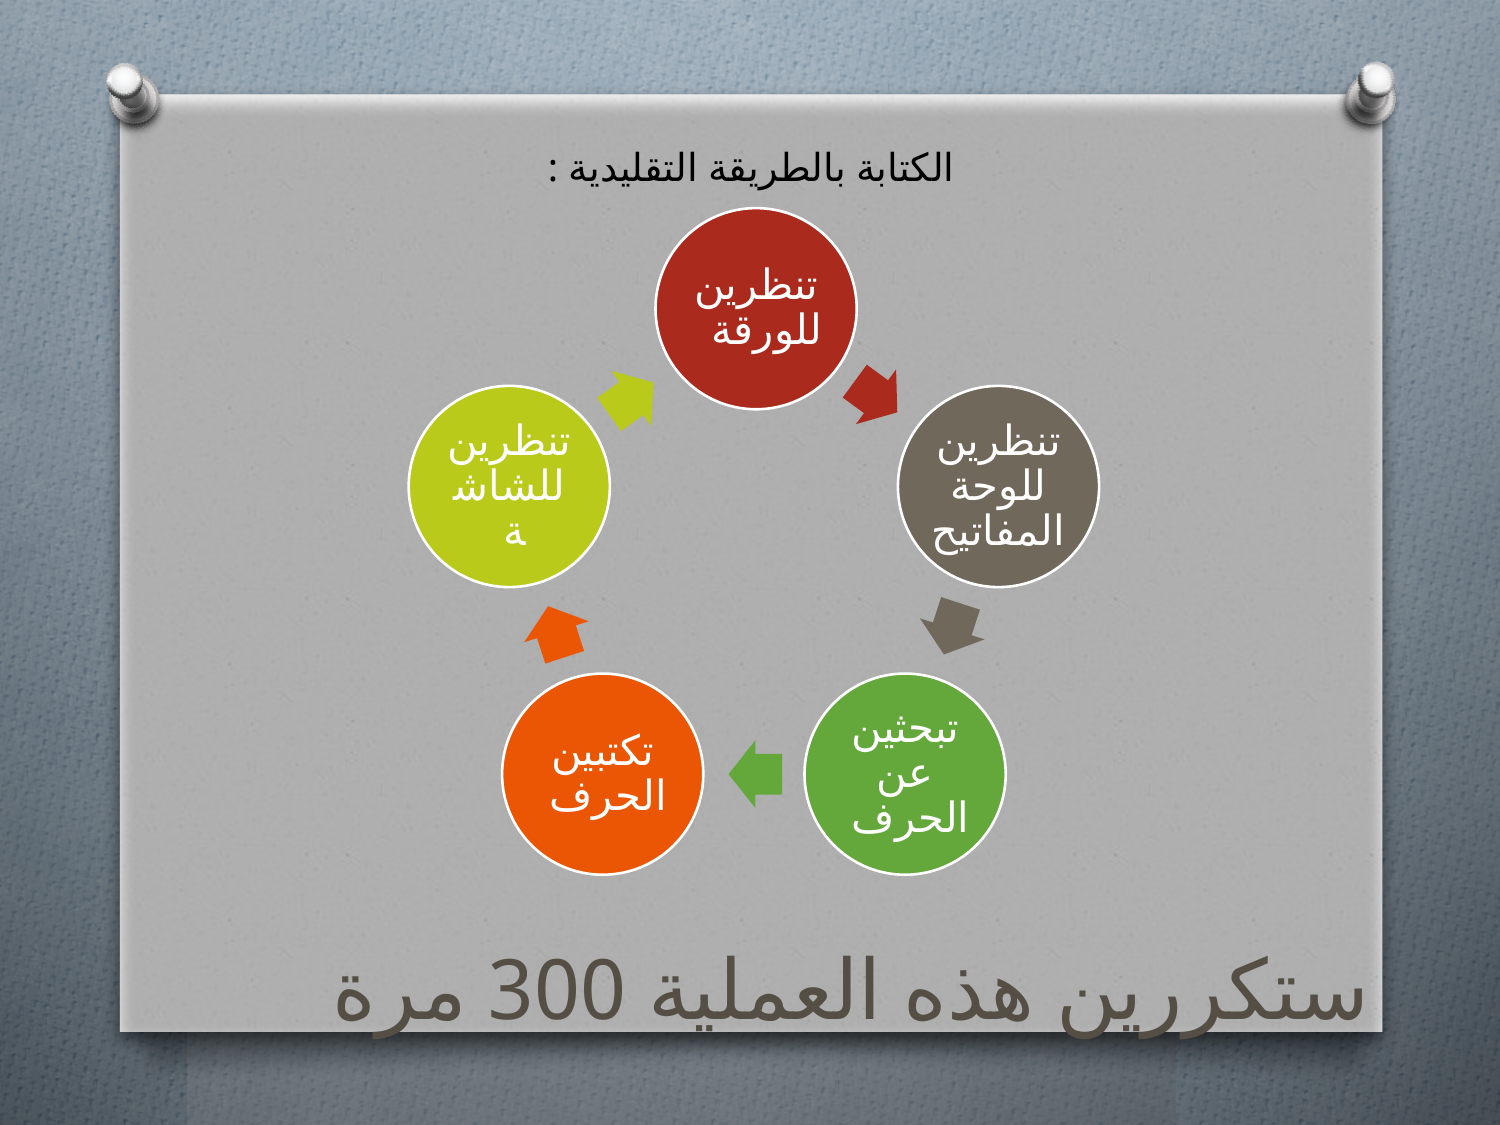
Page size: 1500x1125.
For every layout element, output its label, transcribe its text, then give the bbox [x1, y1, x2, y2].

picture [75, 29, 198, 153]
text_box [253, 207, 1255, 875]
title الكتابة بالطريقة التقليدية : [179, 134, 1323, 244]
text_box ستكررين هذه العملية 300 مرة [296, 928, 1386, 1044]
picture [1317, 35, 1439, 156]
